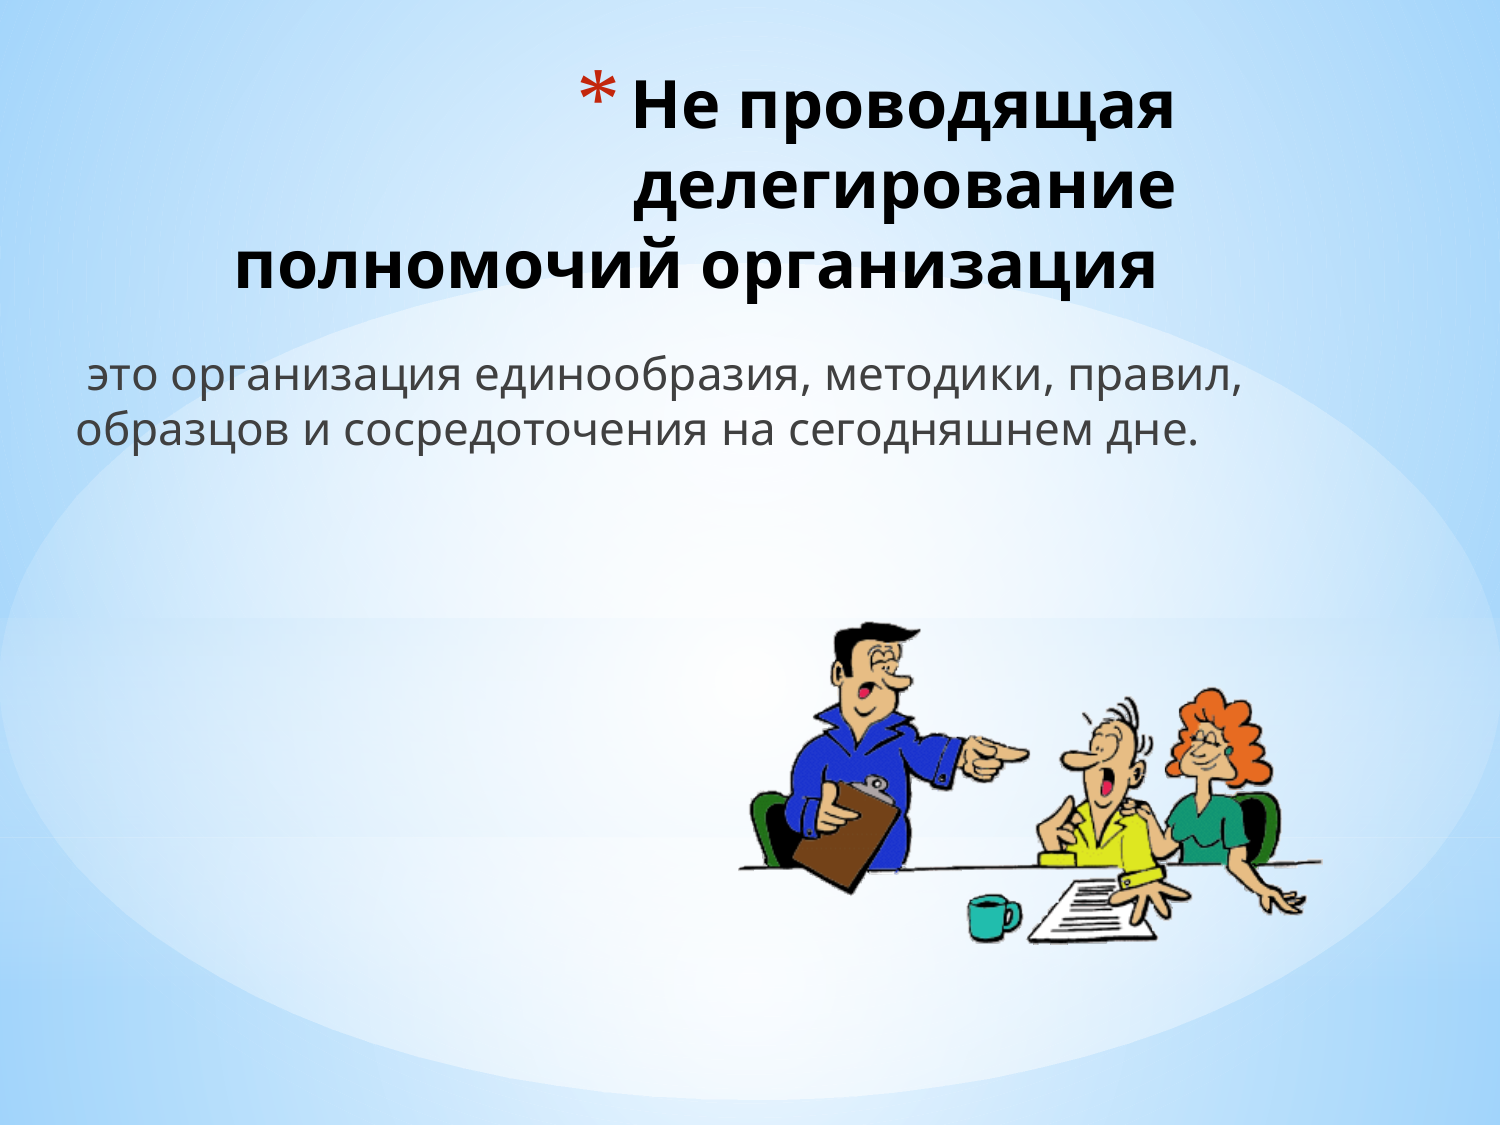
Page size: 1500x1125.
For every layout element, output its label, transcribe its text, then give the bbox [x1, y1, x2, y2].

title Не проводящая делегирование полномочий организация [123, 54, 1193, 244]
list это организация единообразия, методики, правил, образцов и сосредоточения на сегодняшнем дне. [53, 267, 1424, 1027]
picture [737, 621, 1323, 946]
